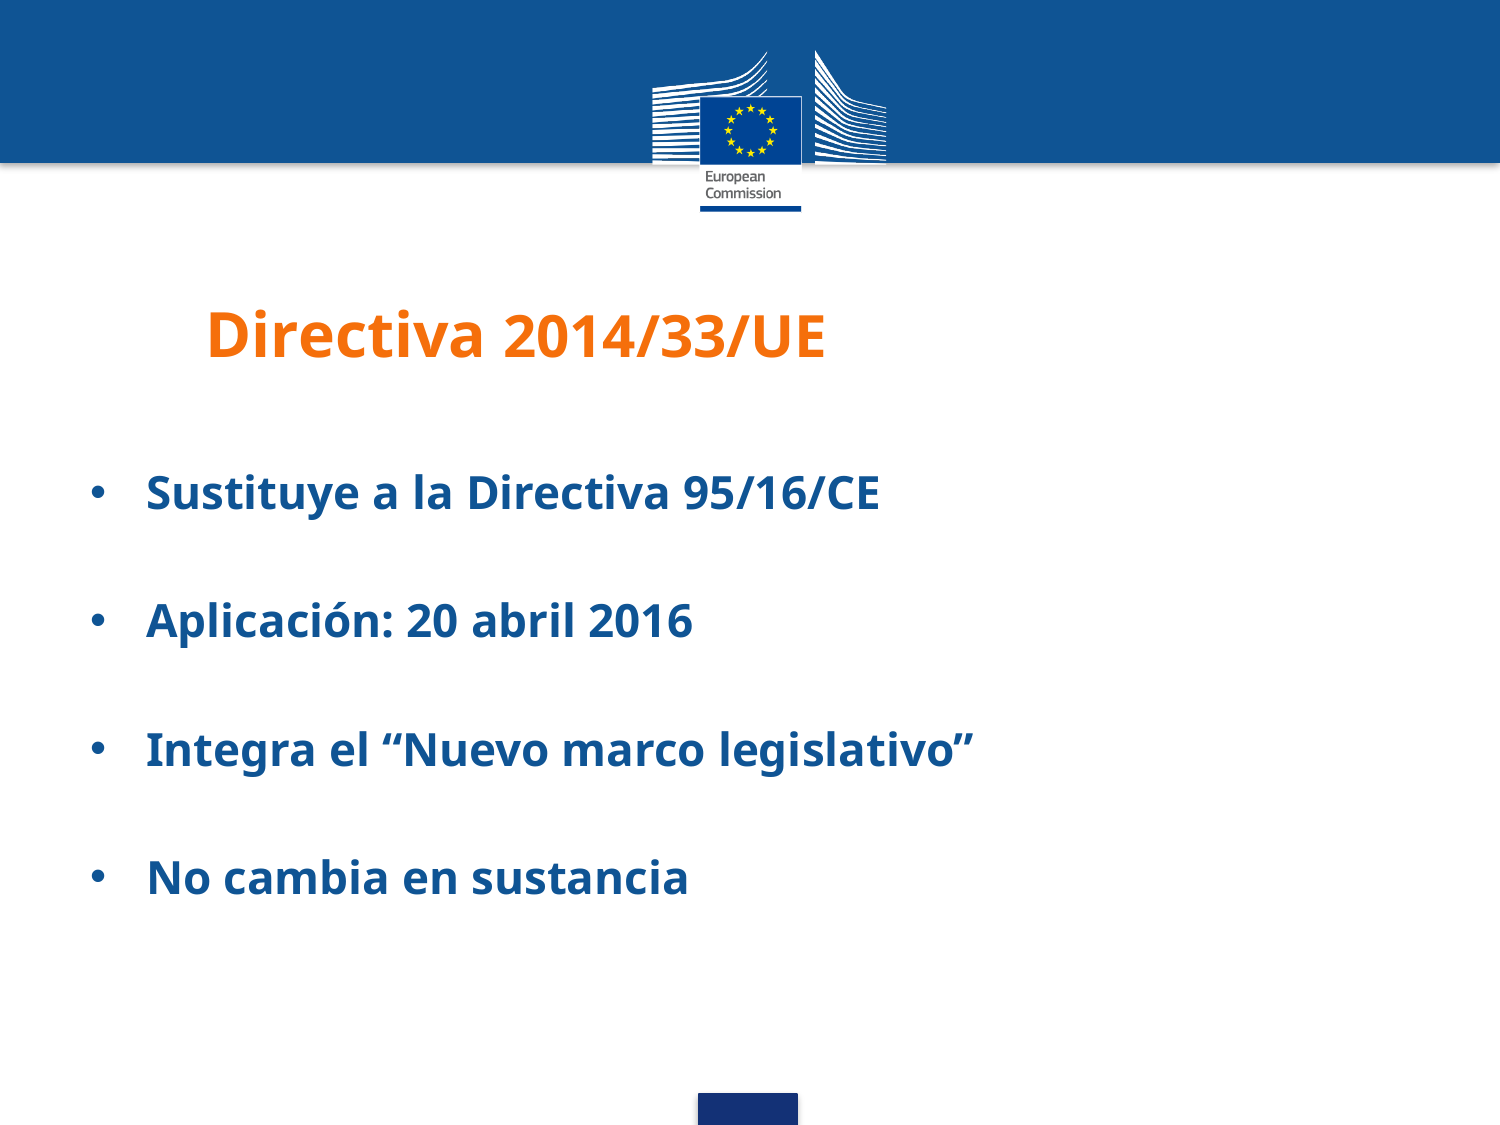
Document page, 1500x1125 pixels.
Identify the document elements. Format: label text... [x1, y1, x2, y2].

list Sustituye a la Directiva 95/16/CE Aplicación: 20 abril 2016 Integra el “Nuevo marco legislativo” No cambia en sustancia [74, 455, 1426, 1036]
title Directiva 2014/33/UE [76, 255, 1428, 410]
